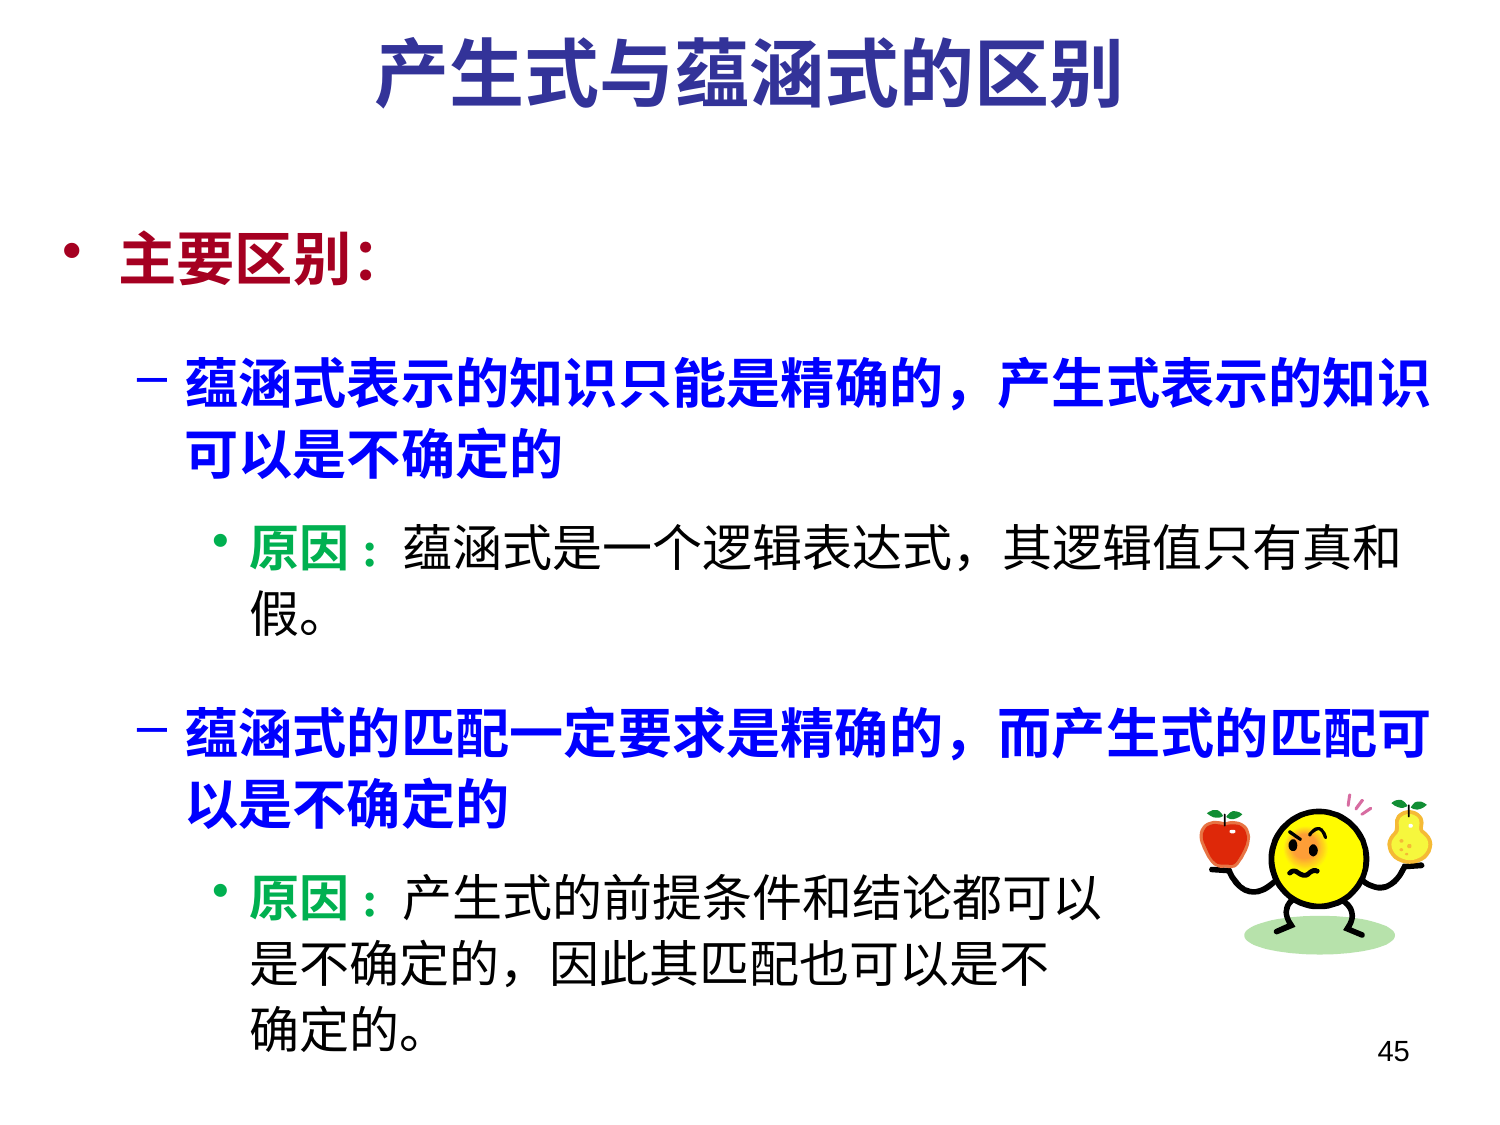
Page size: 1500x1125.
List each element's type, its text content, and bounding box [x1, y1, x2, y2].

picture [1198, 792, 1434, 956]
title 产生式与蕴涵式的区别 [48, 0, 1450, 144]
slide_number 45 [1074, 1053, 1425, 1103]
list 主要区别： 蕴涵式表示的知识只能是精确的，产生式表示的知识可以是不确定的 原因: 蕴涵式是一个逻辑表达式，其逻辑值只有真和假。 蕴涵式的匹配一定要求是精确的，而产生式的匹配可以是不确定的 原因: 产生式的前提条件和结论都可以 是不确定的，因此其匹配也可以是不 确定的。 [47, 208, 1447, 1053]
